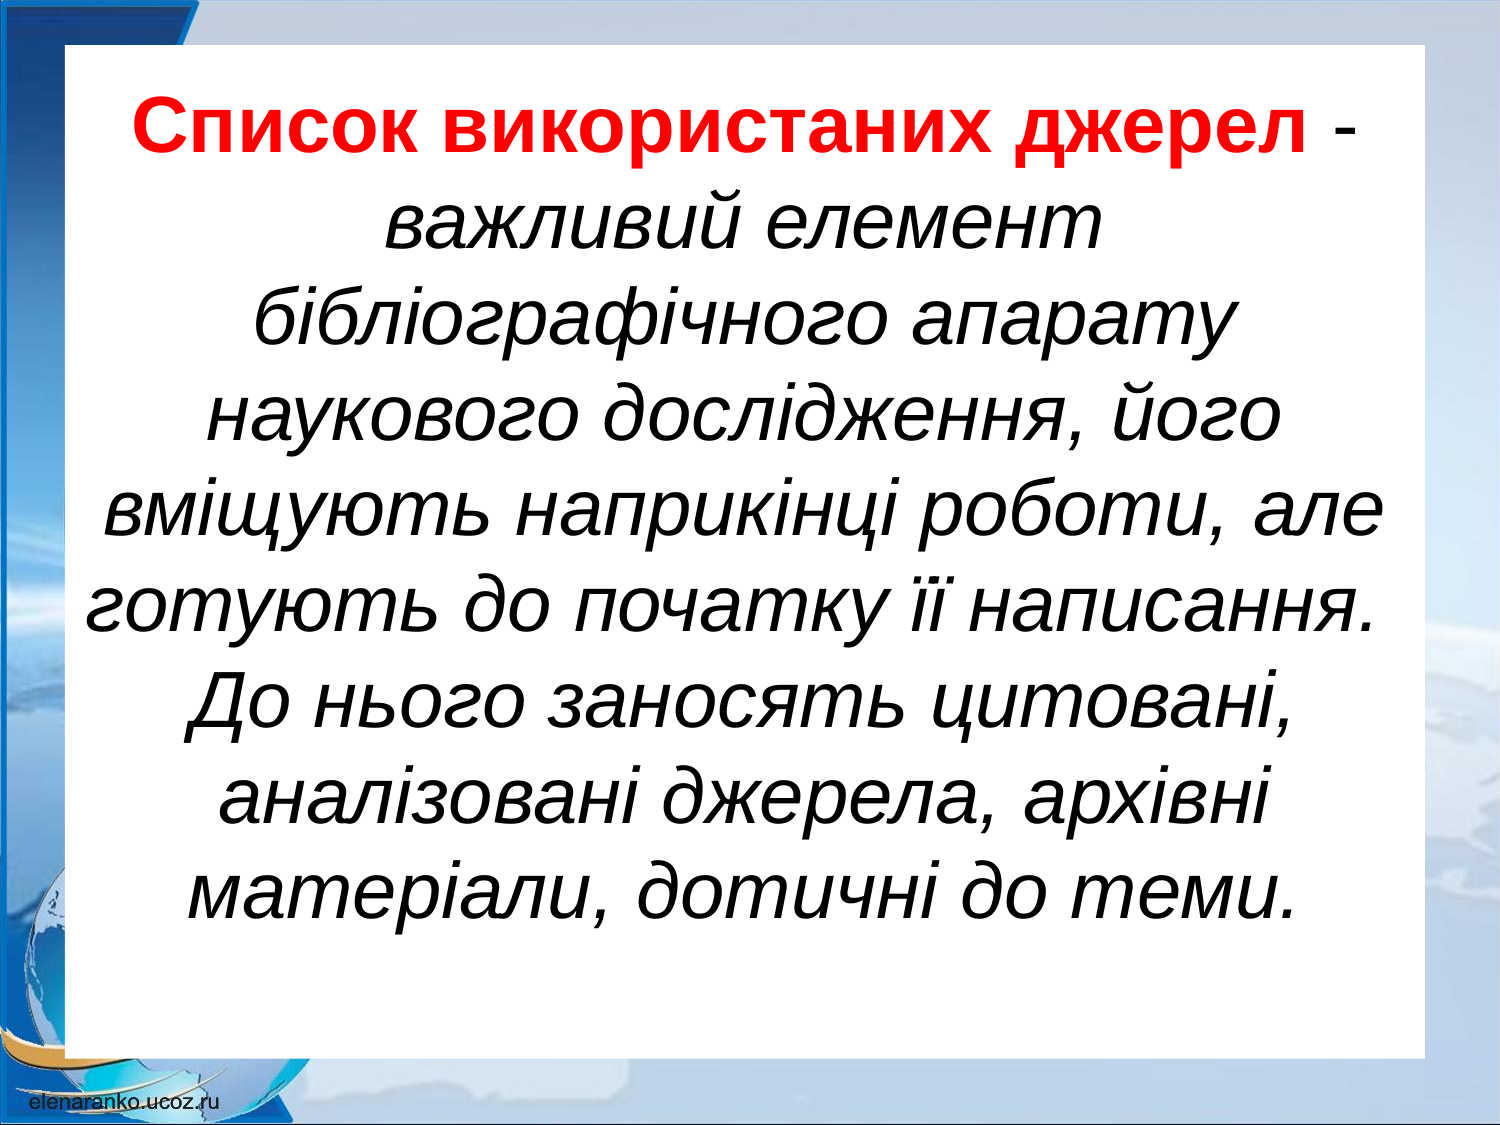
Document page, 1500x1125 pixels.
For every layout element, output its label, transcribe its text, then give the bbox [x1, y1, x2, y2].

picture [0, 0, 1500, 1125]
title Список використаних джерел - важливий елемент бібліографічного апарату наукового дослідження, його вміщують наприкінці роботи, але готують до початку її написання. До нього заносять цитовані, аналізовані джерела, архівні матеріали, дотичні до теми. [64, 45, 1425, 1059]
